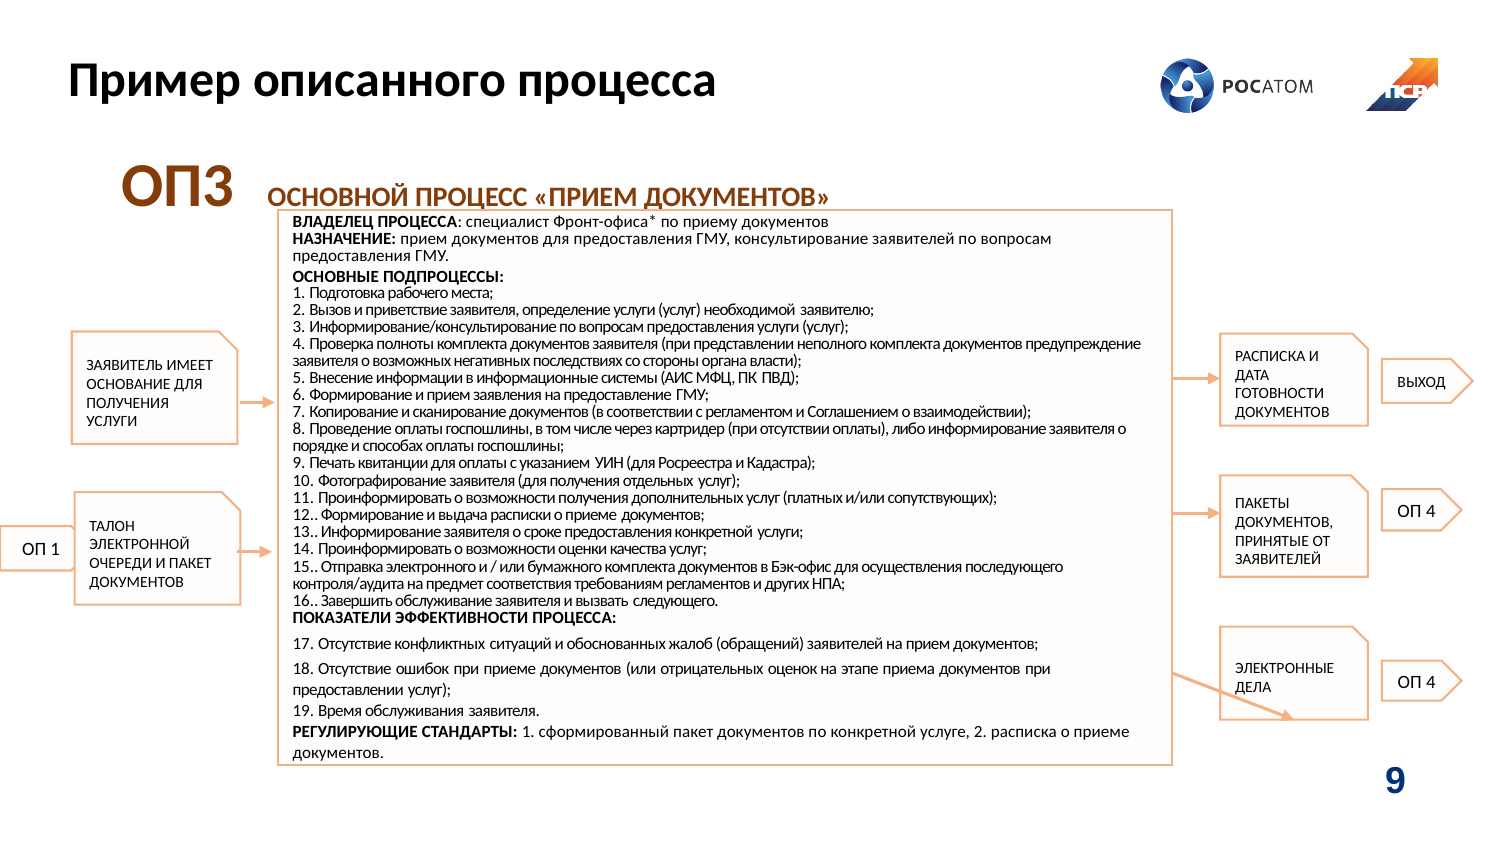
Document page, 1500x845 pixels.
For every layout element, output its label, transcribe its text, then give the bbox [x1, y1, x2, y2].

text_box ПАКЕТЫ ДОКУМЕНТОВ, ПРИНЯТЫЕ ОТ ЗАЯВИТЕЛЕЙ [1219, 474, 1369, 578]
text_box РАСПИСКА И ДАТА ГОТОВНОСТИ ДОКУМЕНТОВ [1219, 332, 1369, 427]
text_box Пример описанного процесса [53, 46, 1306, 127]
text_box ОП3 ОСНОВНОЙ ПРОЦЕСС «ПРИЕМ ДОКУМЕНТОВ» [106, 136, 1357, 227]
picture [1306, 58, 1313, 113]
picture [1365, 58, 1438, 113]
text_box ТАЛОН ЭЛЕКТРОННОЙ ОЧЕРЕДИ И ПАКЕТ ДОКУМЕНТОВ [73, 491, 242, 606]
text_box ОП 1 [0, 525, 73, 572]
text_box ЗАЯВИТЕЛЬ ИМЕЕТ ОСНОВАНИЕ ДЛЯ ПОЛУЧЕНИЯ УСЛУГИ [70, 330, 239, 446]
text_box ВЫХОД [1380, 357, 1475, 404]
text_box ОП 4 [1380, 488, 1463, 532]
text_box ОП 4 [1380, 659, 1463, 702]
text_box ВЛАДЕЛЕЦ ПРОЦЕССА: специалист Фронт-офиса* по приему документов НАЗНАЧЕНИЕ: прием документов для предоставления ГМУ, консультирование заявителей по вопросам предоставления ГМУ. ОСНОВНЫЕ ПОДПРОЦЕССЫ: Подготовка рабочего места; Вызов и приветствие заявителя, определение услуги (услуг) необходимой заявителю; Информирование/консультирование по вопросам предоставления услуги (услуг); Проверка полноты комплекта документов заявителя (при представлении неполного комплекта документов предупреждение заявителя о возможных негативных последствиях со стороны органа власти); Внесение информации в информационные системы (АИС МФЦ, ПК ПВД); Формирование и прием заявления на предоставление ГМУ; Копирование и сканирование документов (в соответствии с регламентом и Соглашением о взаимодействии); Проведение оплаты госпошлины, в том числе через картридер (при отсутствии оплаты), либо информирование заявителя о порядке и способах оплаты госпошлины; Печать квитанции для оплаты с указанием УИН (для Росреестра и Кадастра); Фотографирование заявителя (для получения отдельных услуг); Проинформировать о возможности получения дополнительных услуг (платных и/или сопутствующих); . Формирование и выдача расписки о приеме документов; . Информирование заявителя о сроке предоставления конкретной услуги; Проинформировать о возможности оценки качества услуг; . Отправка электронного и / или бумажного комплекта документов в Бэк-офис для осуществления последующего контроля/аудита на предмет соответствия требованиям регламентов и других НПА; . Завершить обслуживание заявителя и вызвать следующего. ПОКАЗАТЕЛИ ЭФФЕКТИВНОСТИ ПРОЦЕССА: Отсутствие конфликтных ситуаций и обоснованных жалоб (обращений) заявителей на прием документов; Отсутствие ошибок при приеме документов (или отрицательных оценок на этапе приема документов при предоставлении услуг); Время обслуживания заявителя. РЕГУЛИРУЮЩИЕ СТАНДАРТЫ: 1. сформированный пакет документов по конкретной услуге, 2. расписка о приеме документов. [277, 209, 1173, 766]
text_box ЭЛЕКТРОННЫЕ ДЕЛА [1219, 625, 1369, 721]
